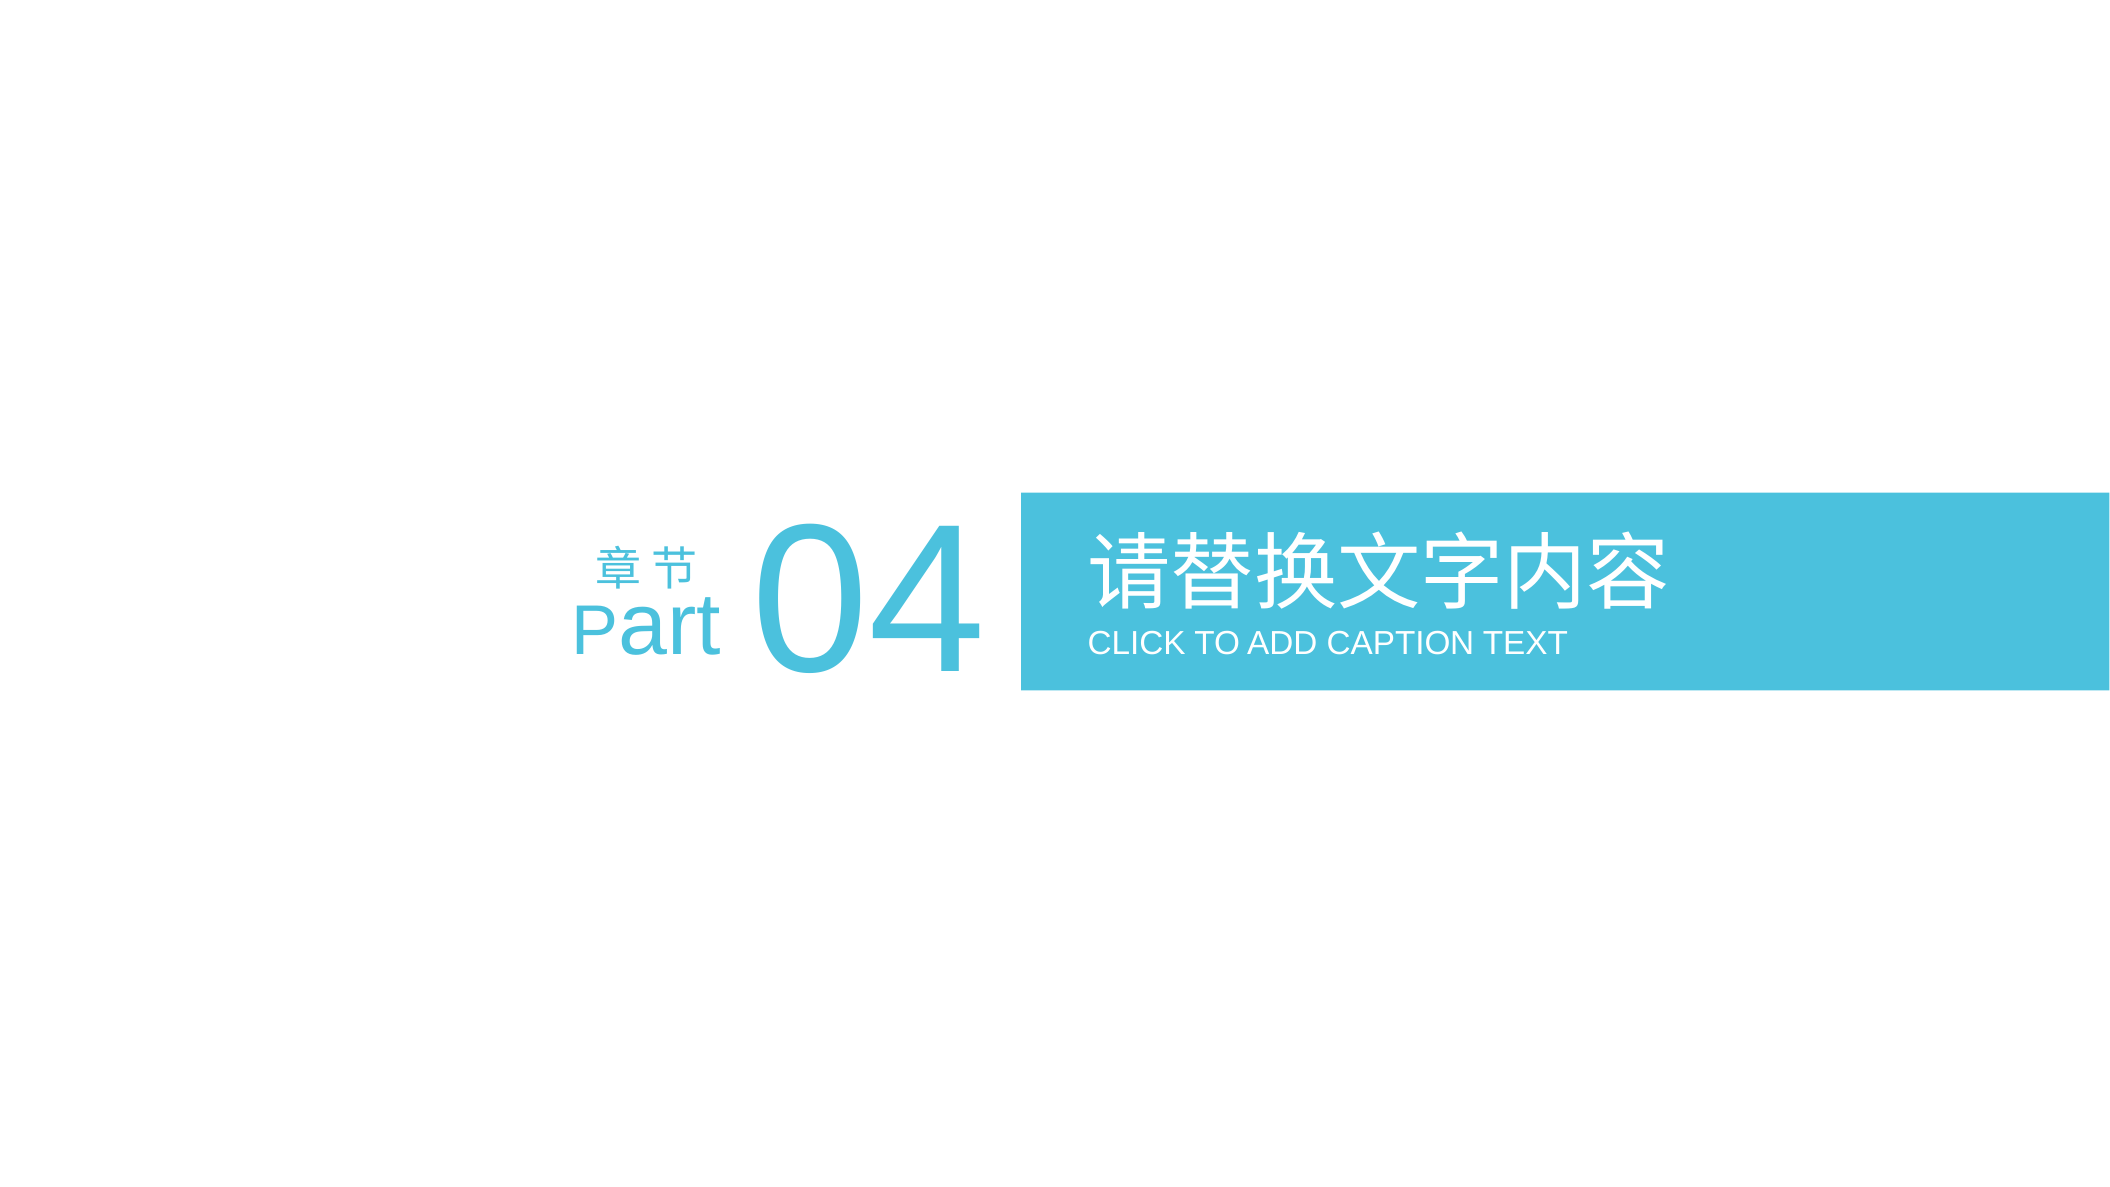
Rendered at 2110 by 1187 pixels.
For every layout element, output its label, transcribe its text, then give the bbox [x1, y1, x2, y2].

text_box Part [571, 566, 722, 673]
text_box 章 节 [595, 539, 698, 595]
text_box CLICK TO ADD CAPTION TEXT [1087, 625, 1787, 662]
text_box 请替换文字内容 [1087, 530, 1787, 621]
text_box [1021, 492, 2110, 691]
text_box 04 [751, 460, 986, 714]
